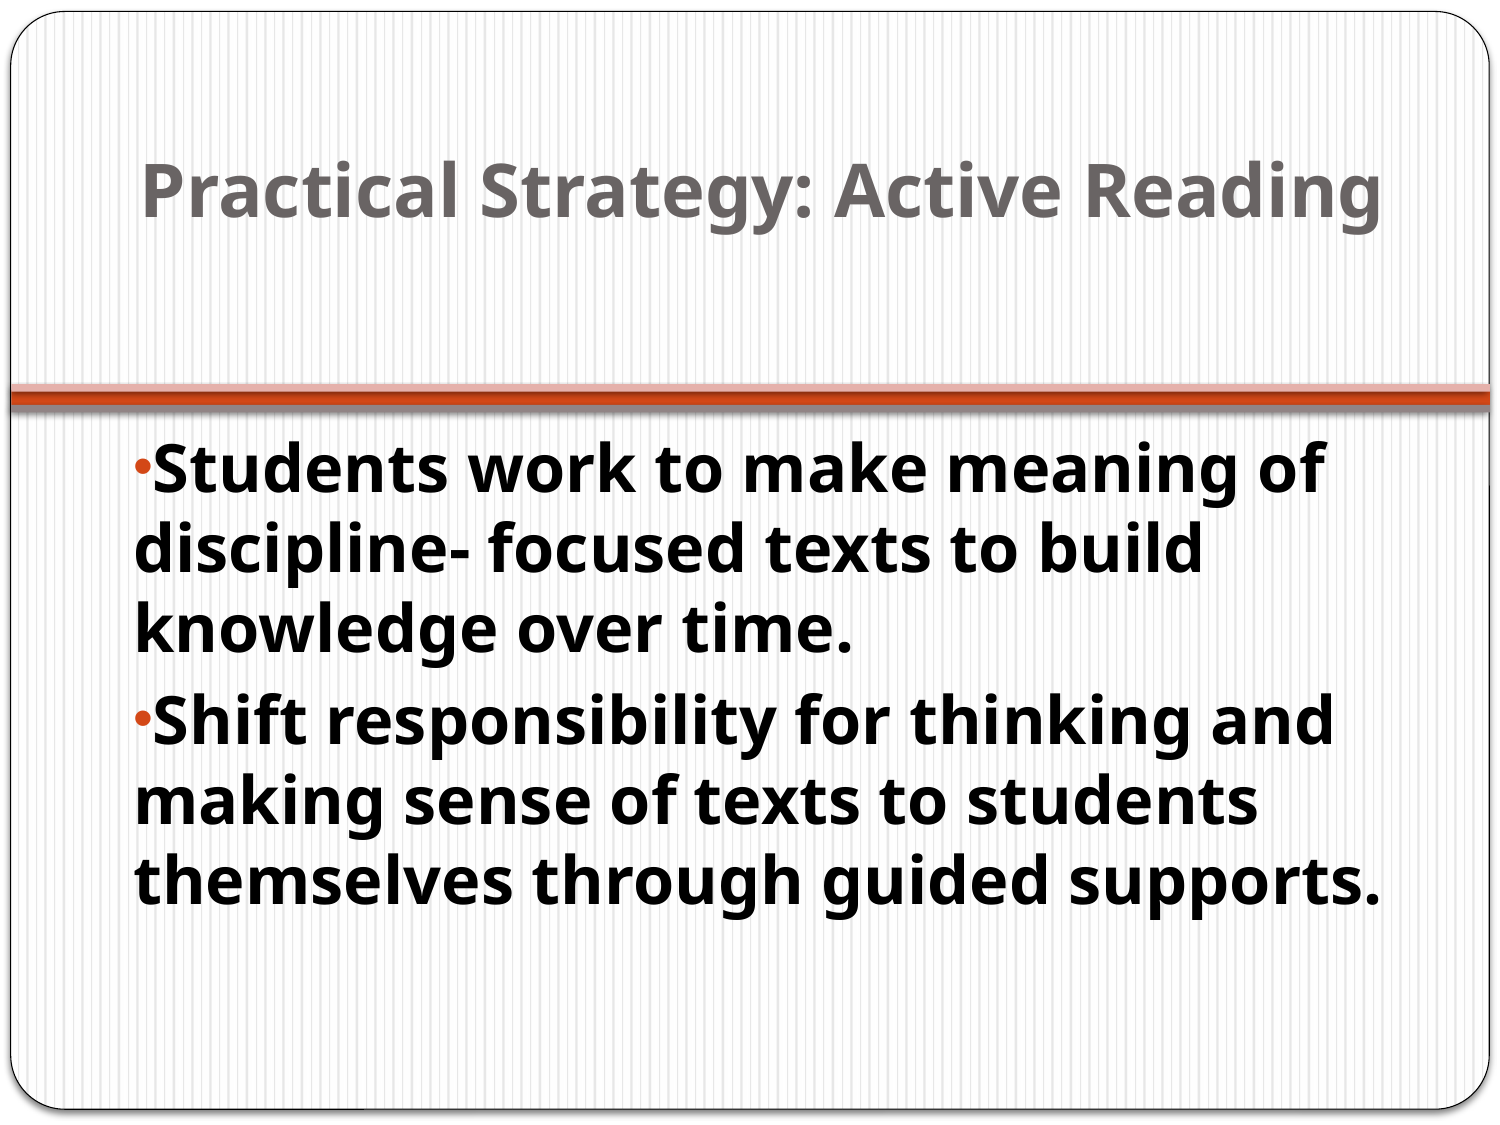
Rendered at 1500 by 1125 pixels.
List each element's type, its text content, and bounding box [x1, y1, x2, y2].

list Students work to make meaning of discipline- focused texts to build knowledge over time. Shift responsibility for thinking and making sense of texts to students themselves through guided supports. [118, 417, 1400, 988]
title Practical Strategy: Active Reading [125, 112, 1400, 336]
